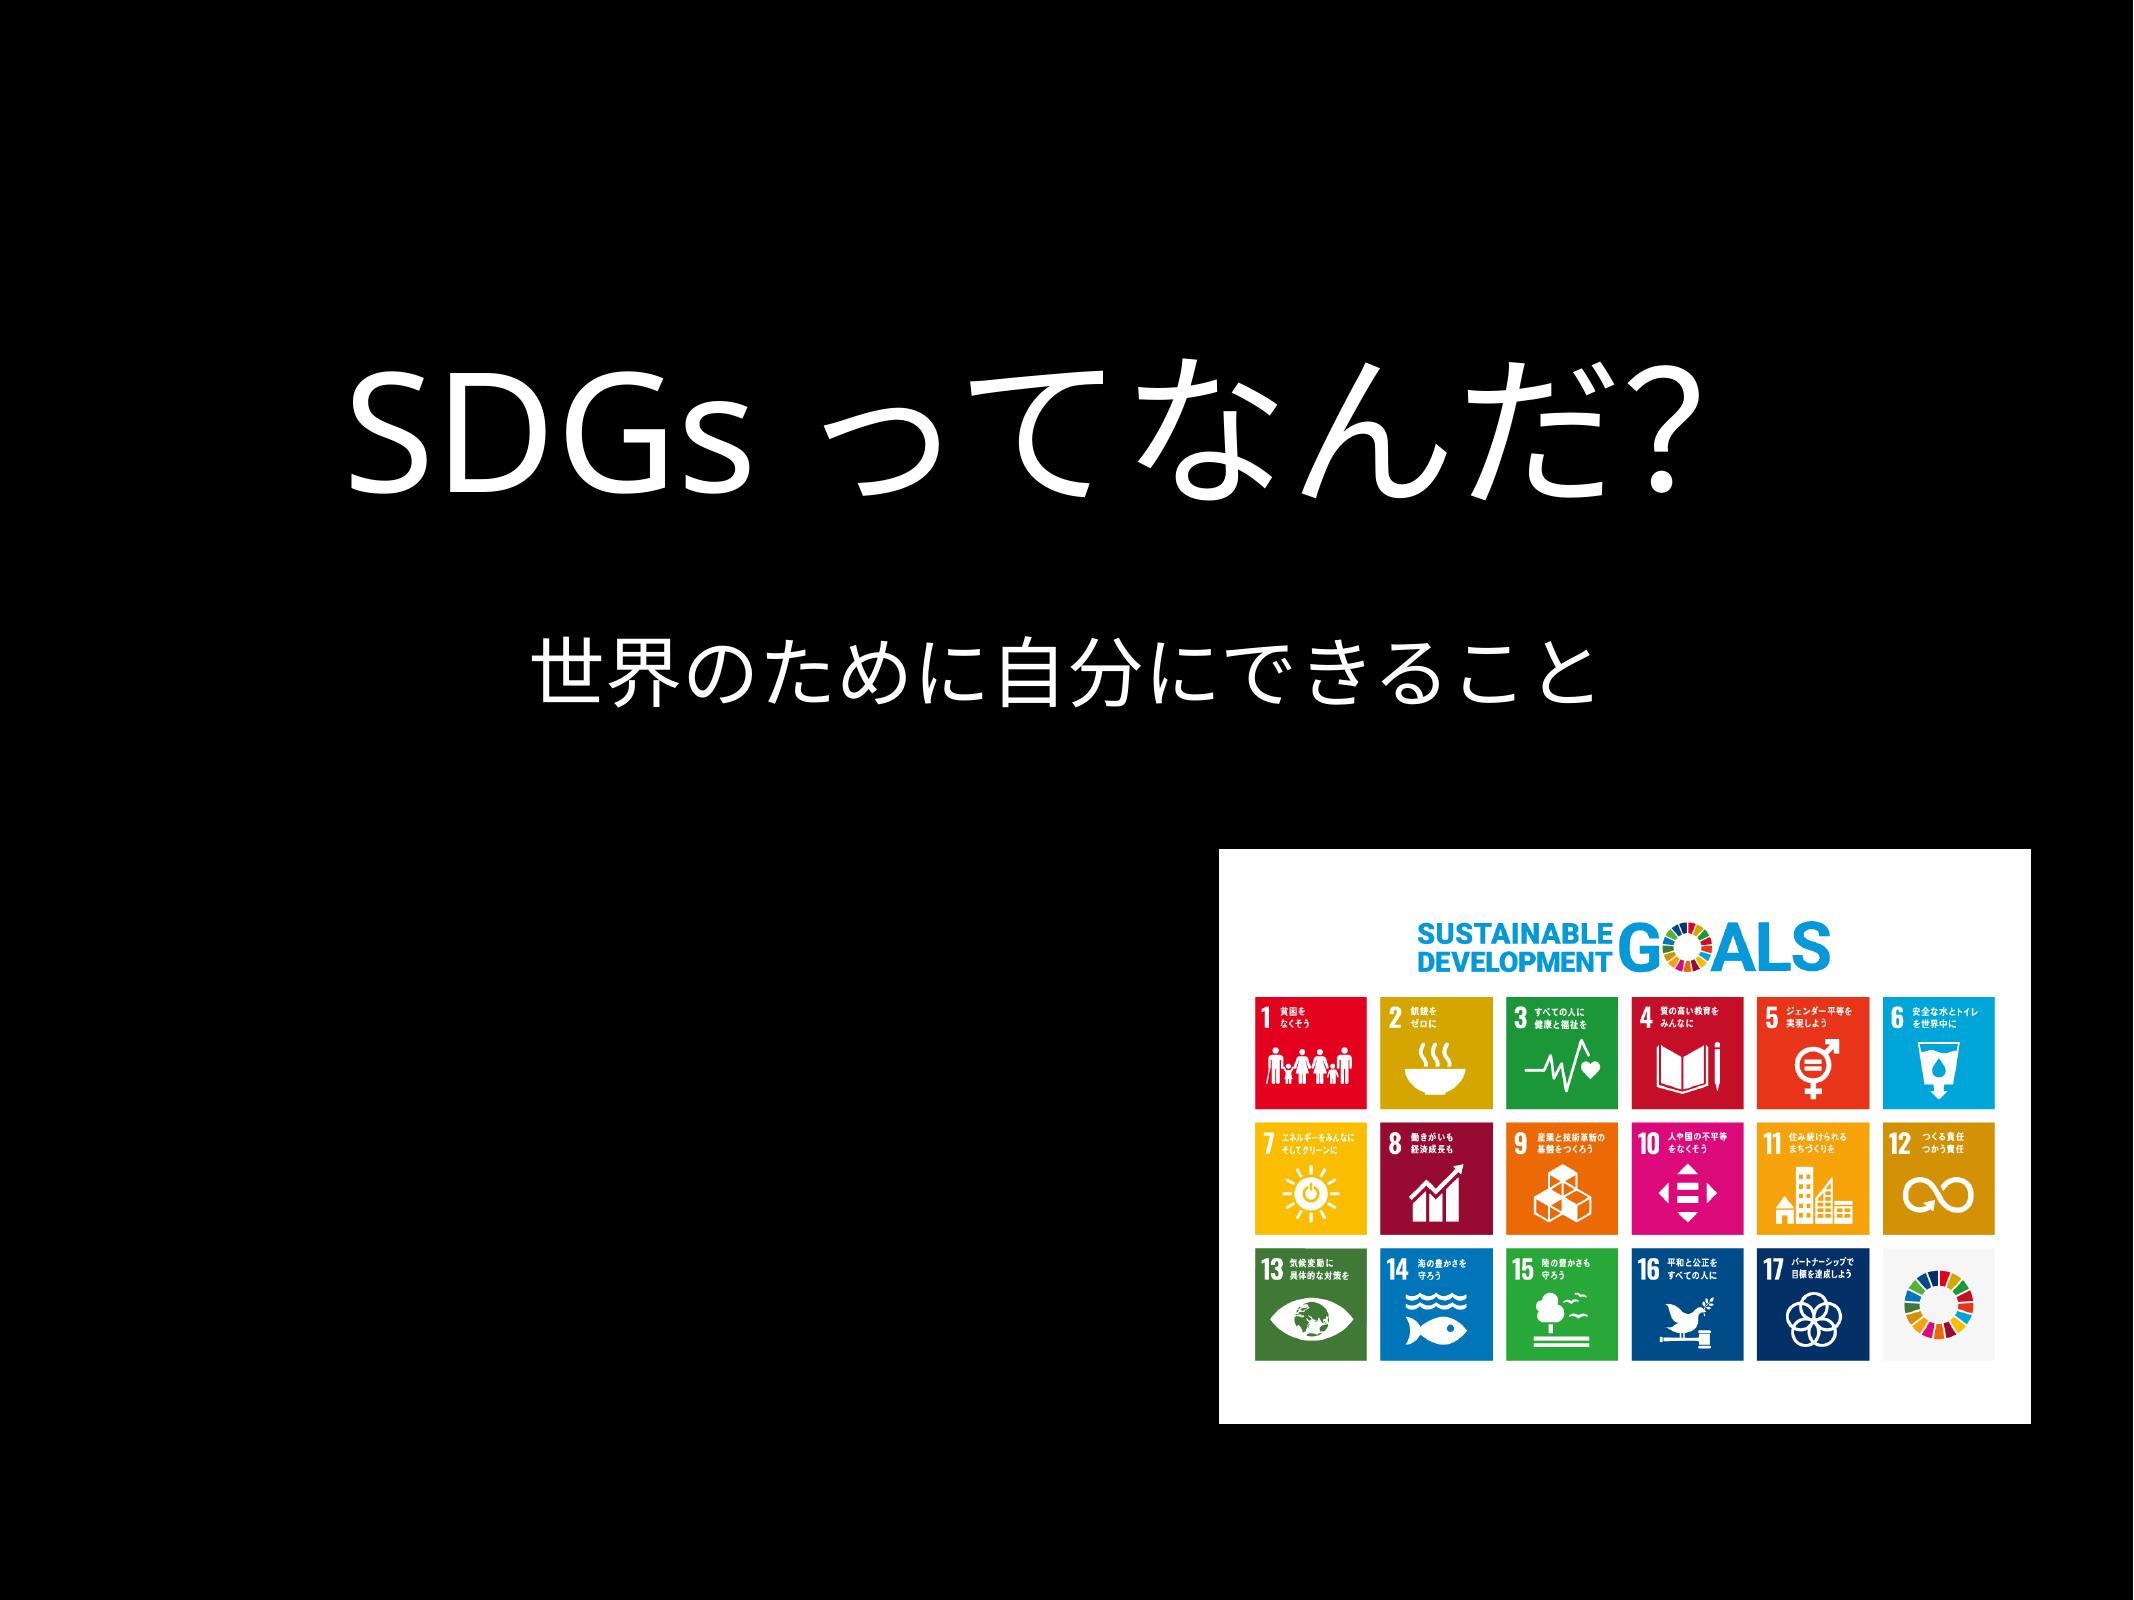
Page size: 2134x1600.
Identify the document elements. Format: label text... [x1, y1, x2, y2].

subtitle 世界のために自分にできること [207, 615, 1926, 803]
title SDGsってなんだ？ [207, 0, 1926, 535]
picture [1219, 849, 2031, 1424]
